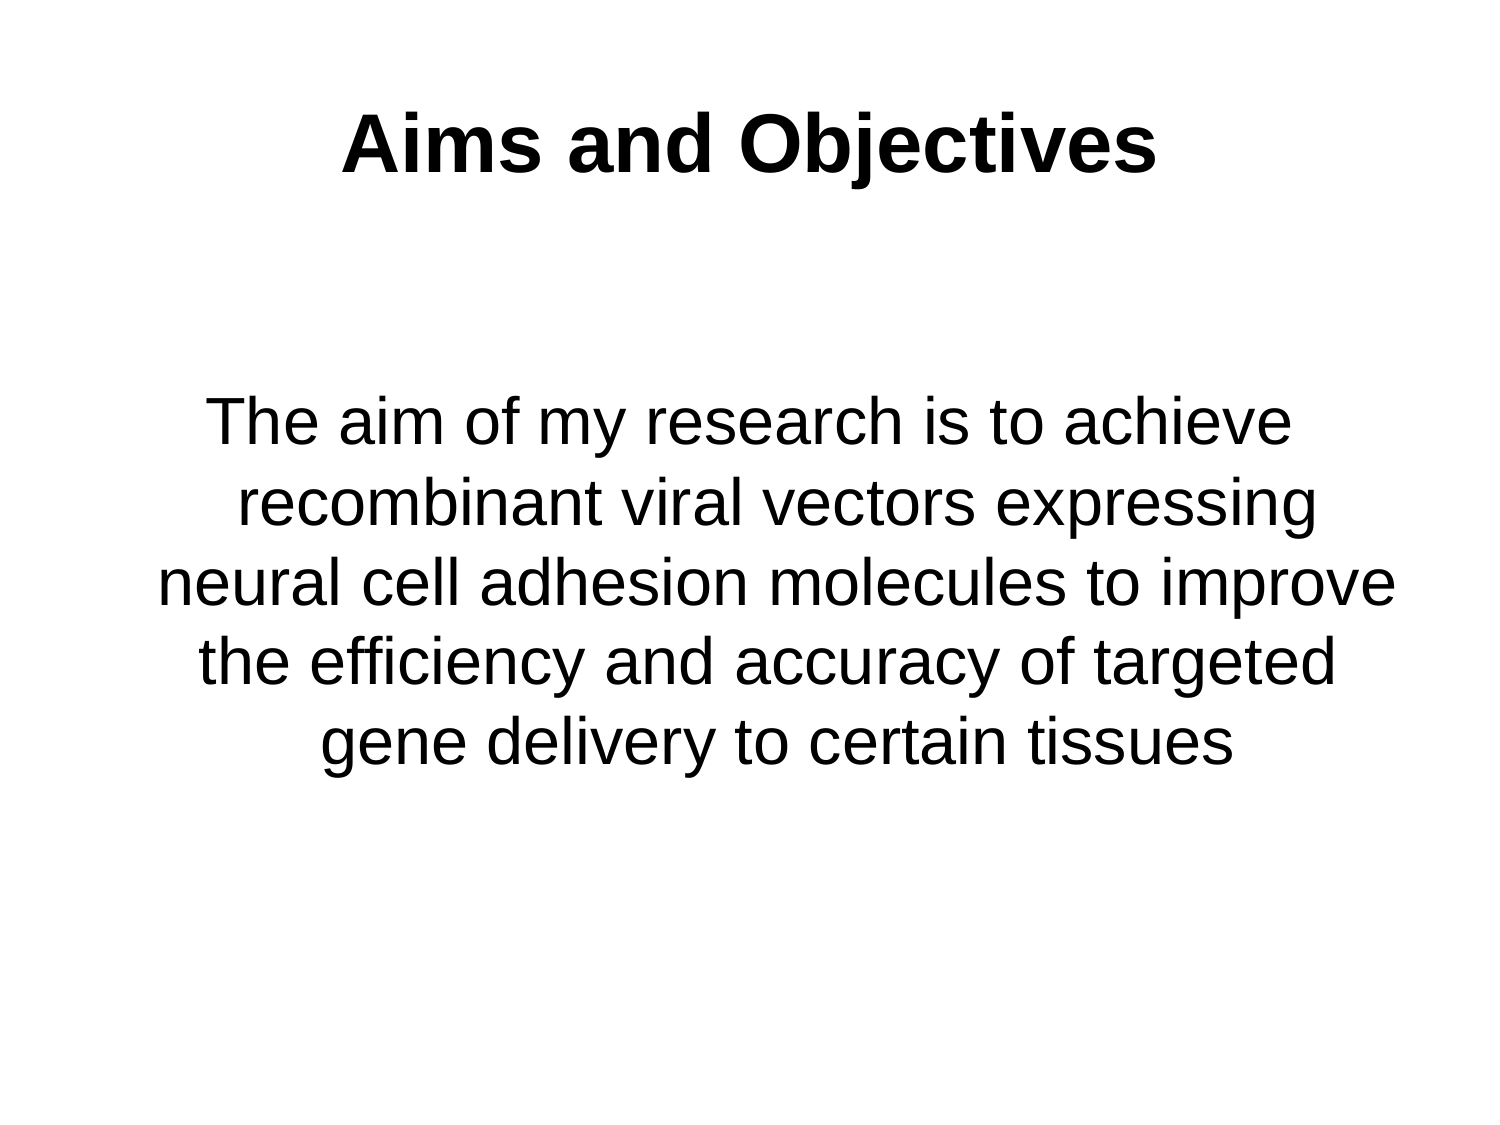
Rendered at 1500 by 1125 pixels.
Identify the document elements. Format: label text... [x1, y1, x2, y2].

list The aim of my research is to achieve recombinant viral vectors expressing neural cell adhesion molecules to improve the efficiency and accuracy of targeted gene delivery to certain tissues [75, 370, 1425, 1114]
title Aims and Objectives [75, 45, 1425, 233]
